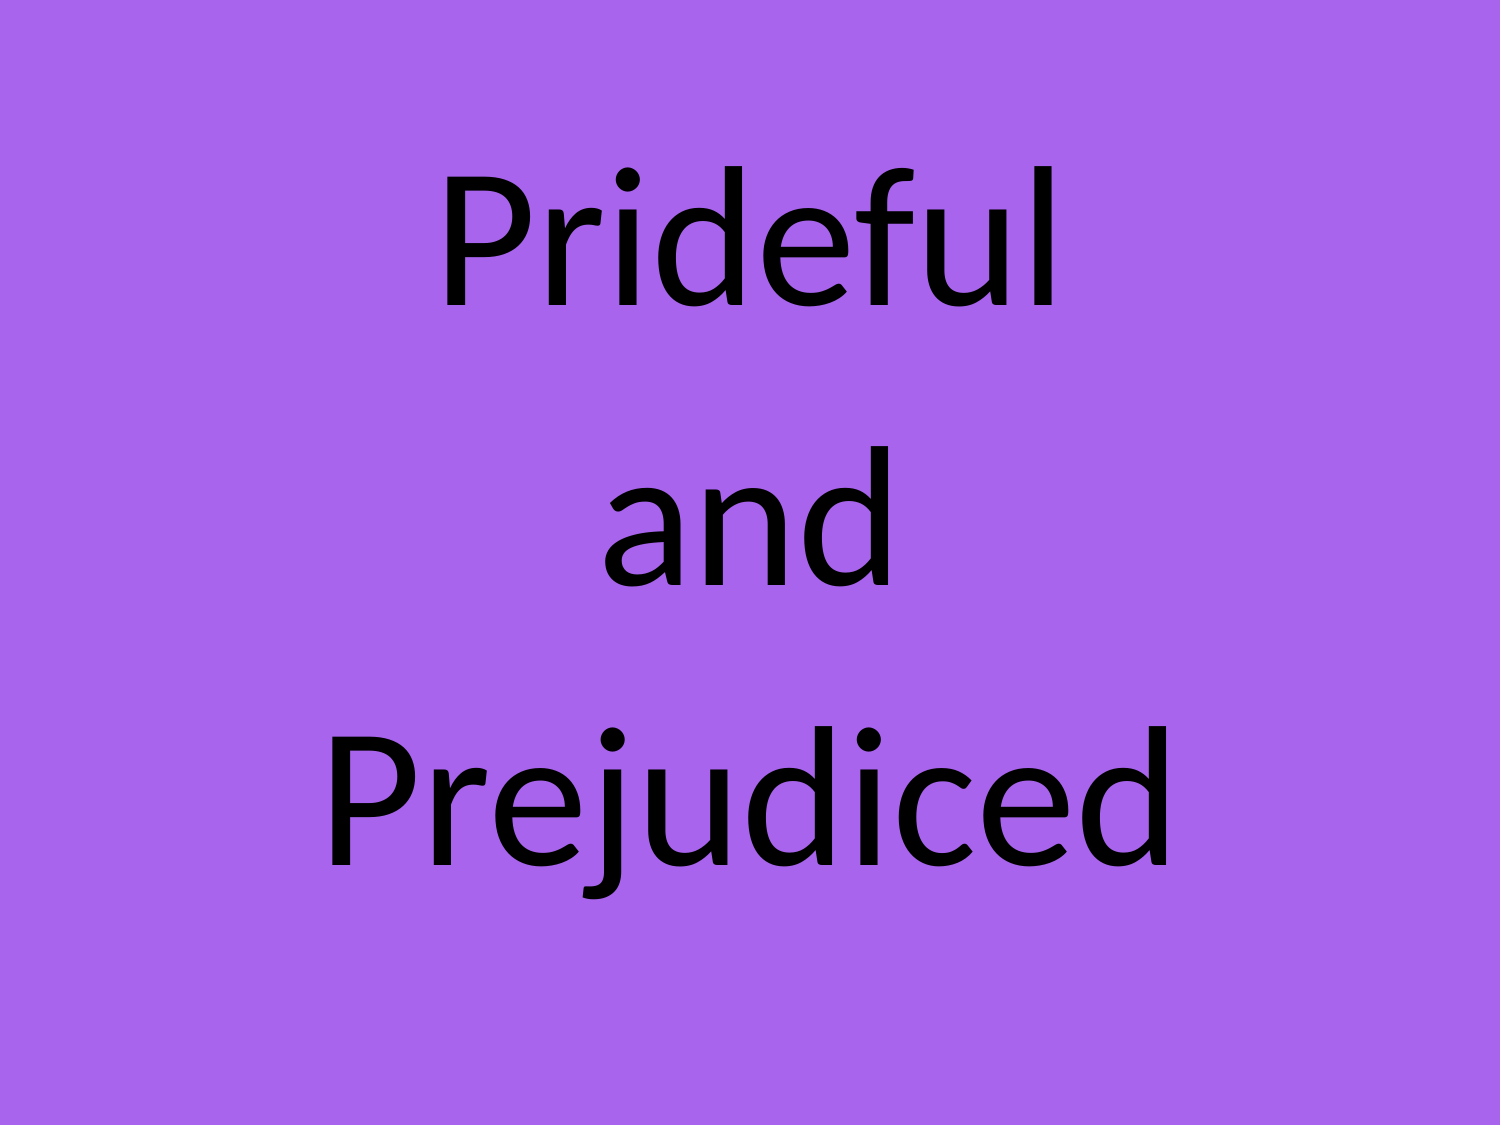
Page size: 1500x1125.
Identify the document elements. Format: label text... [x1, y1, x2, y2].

list Prideful and Prejudiced [75, 98, 1425, 1005]
